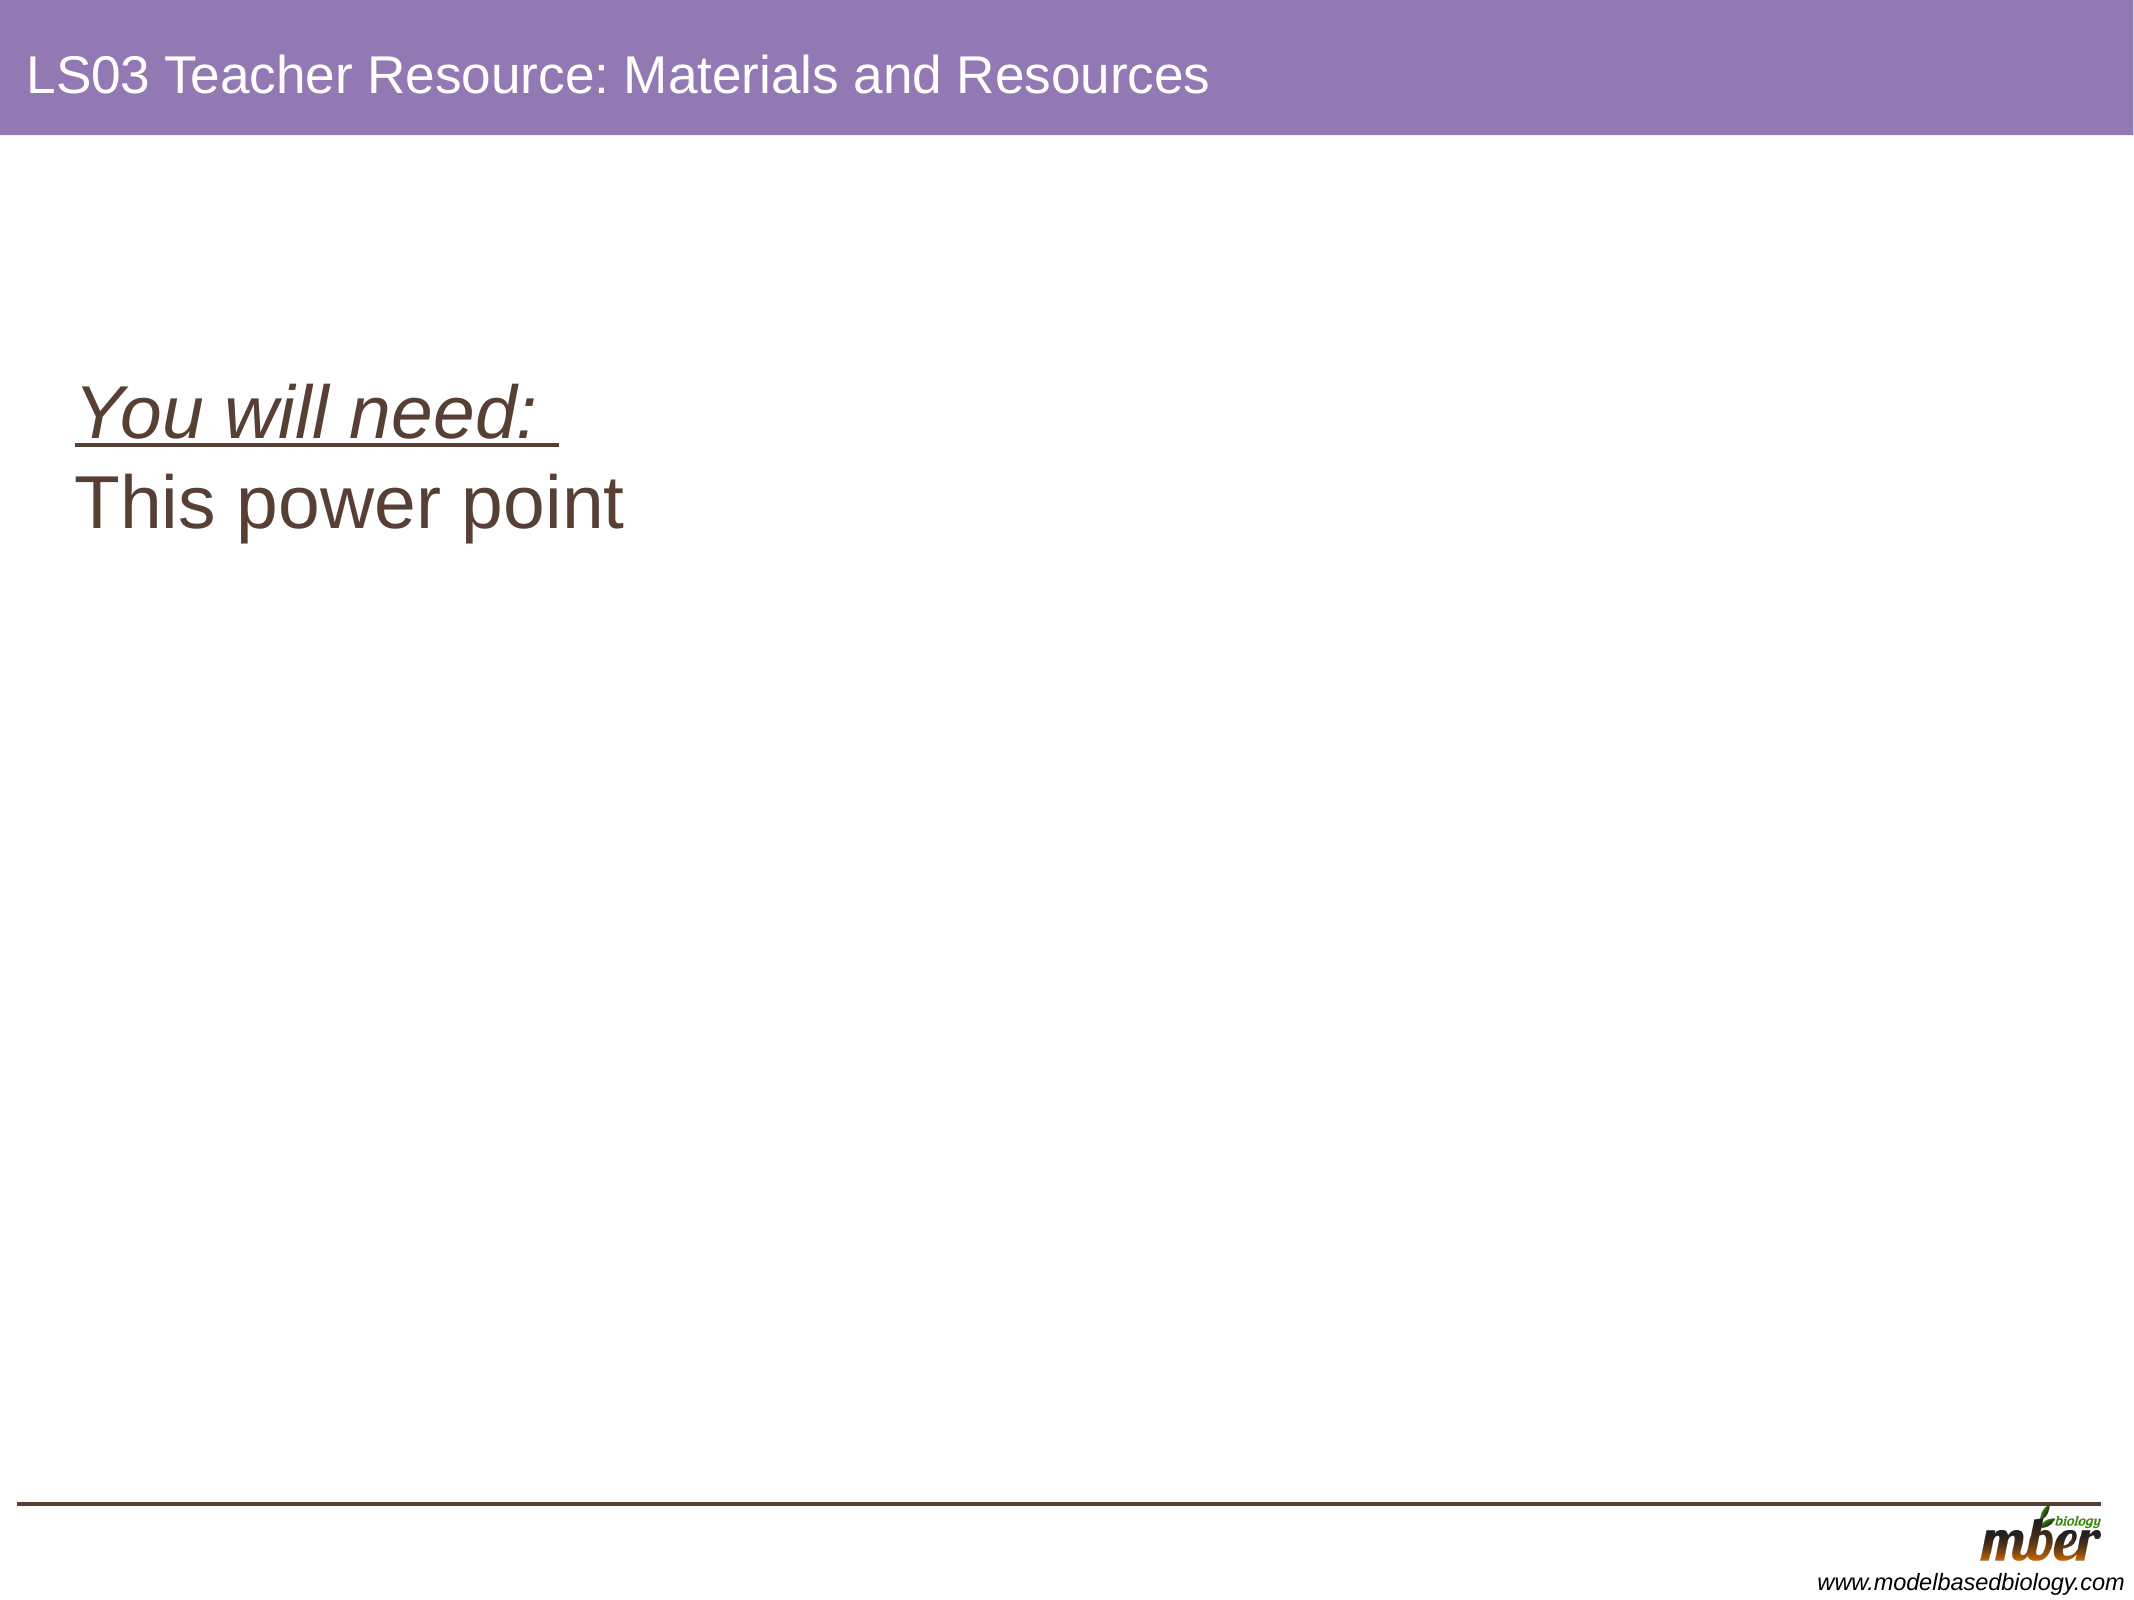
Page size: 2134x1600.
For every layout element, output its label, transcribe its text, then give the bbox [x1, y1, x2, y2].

title LS03 Teacher Resource: Materials and Resources [17, 31, 1736, 114]
picture [1980, 1504, 2101, 1561]
text_box You will need: This power point [66, 355, 1347, 552]
